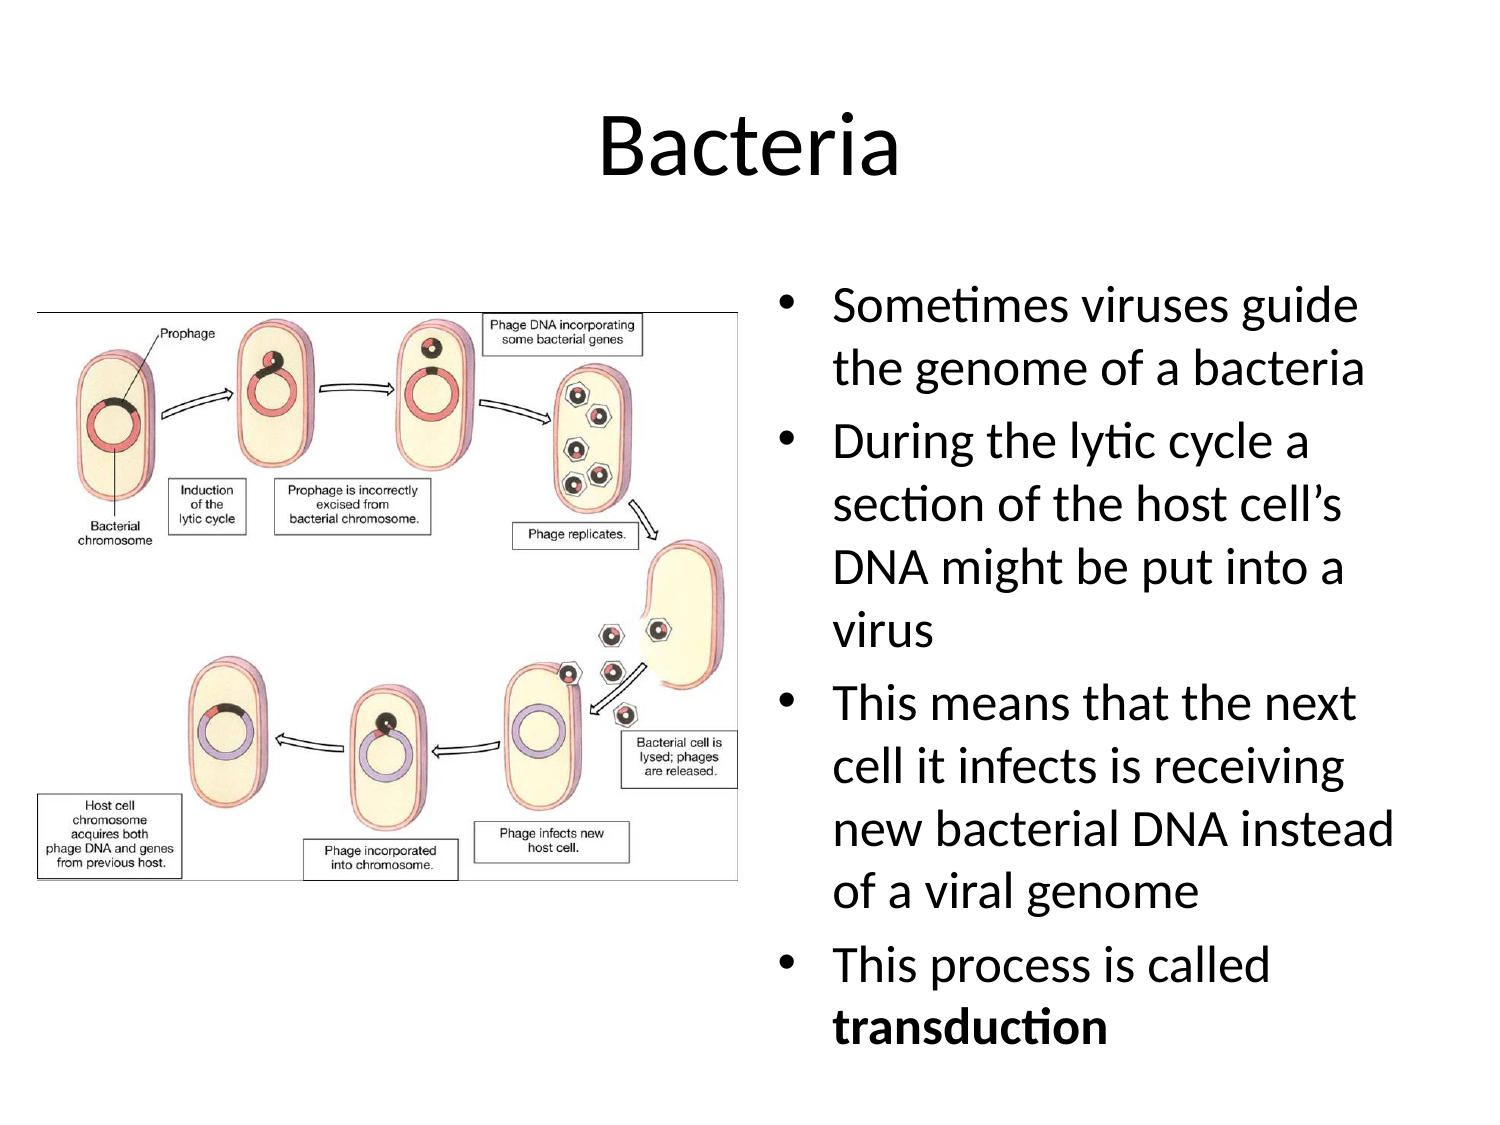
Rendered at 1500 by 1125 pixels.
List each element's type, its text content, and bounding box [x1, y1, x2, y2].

list Sometimes viruses guide the genome of a bacteria During the lytic cycle a section of the host cell’s DNA might be put into a virus This means that the next cell it infects is receiving new bacterial DNA instead of a viral genome This process is called transduction [762, 262, 1425, 1075]
picture [37, 312, 738, 882]
title Bacteria [75, 45, 1425, 233]
